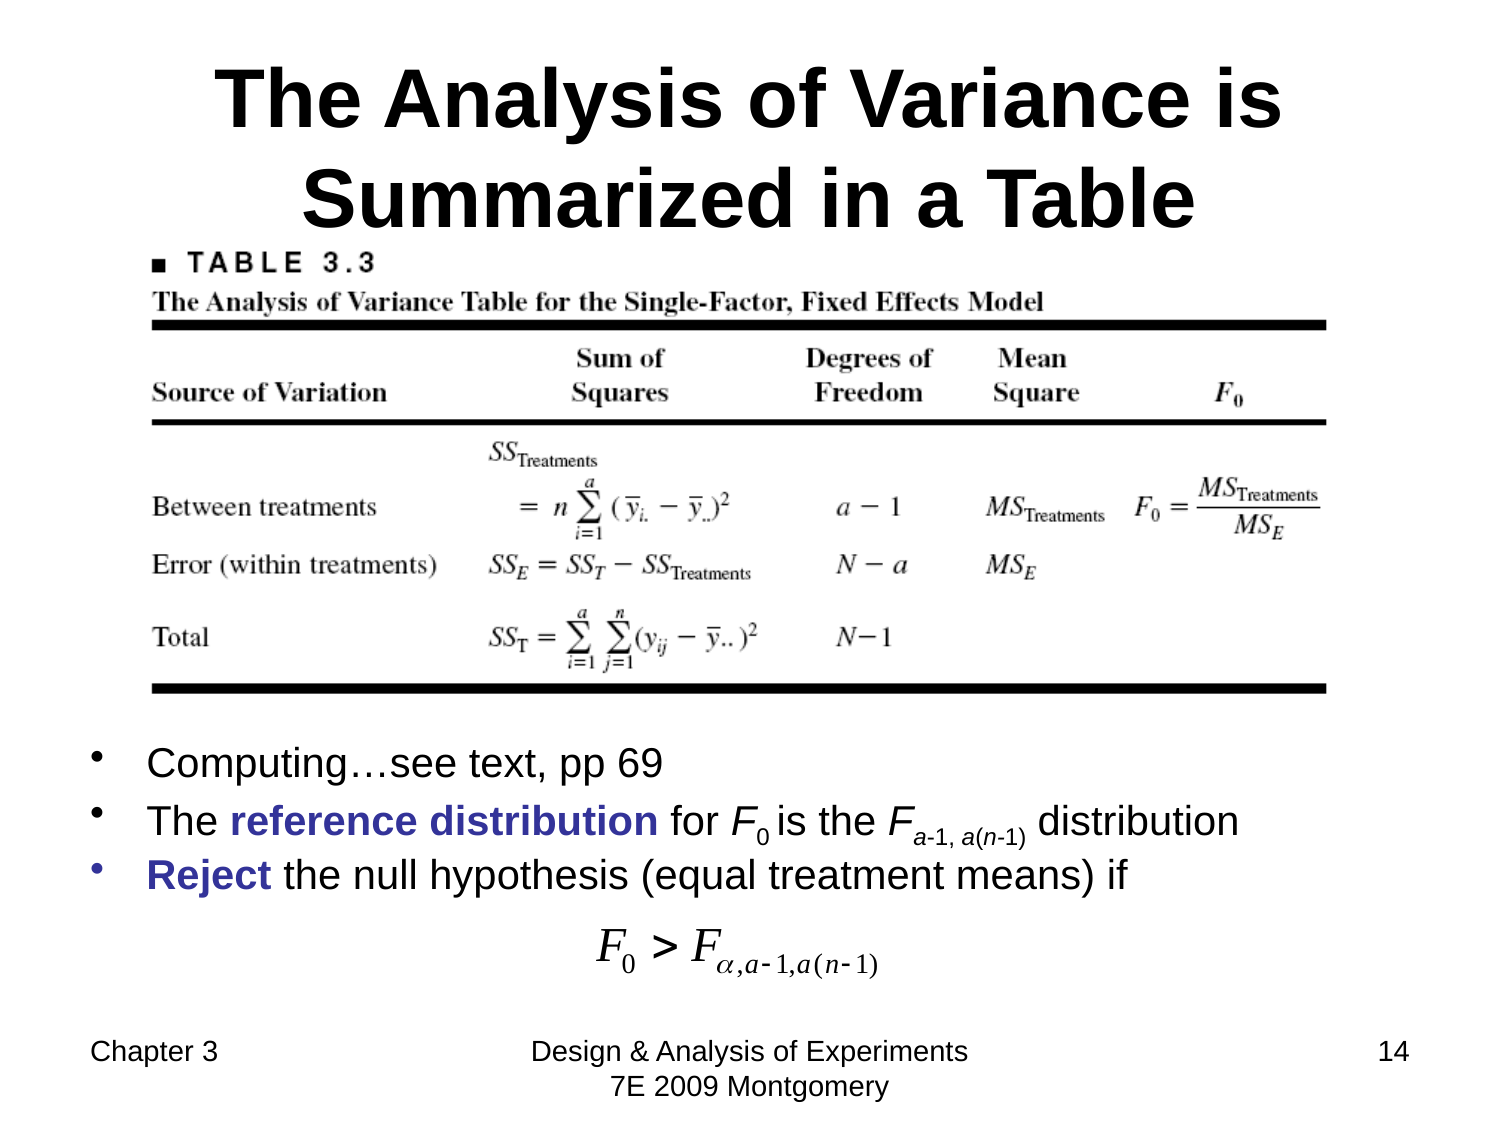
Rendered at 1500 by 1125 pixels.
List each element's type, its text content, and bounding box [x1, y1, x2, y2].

footer Design & Analysis of Experiments 7E 2009 Montgomery [512, 1024, 988, 1103]
picture [112, 237, 1388, 736]
slide_number 14 [1074, 1024, 1426, 1103]
slide_number Chapter 3 [74, 1024, 426, 1103]
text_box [587, 912, 888, 990]
title The Analysis of Variance is Summarized in a Table [112, 49, 1388, 237]
list Computing…see text, pp 69 The reference distribution for F0 is the Fa-1, a(n-1) distribution Reject the null hypothesis (equal treatment means) if [74, 733, 1426, 913]
